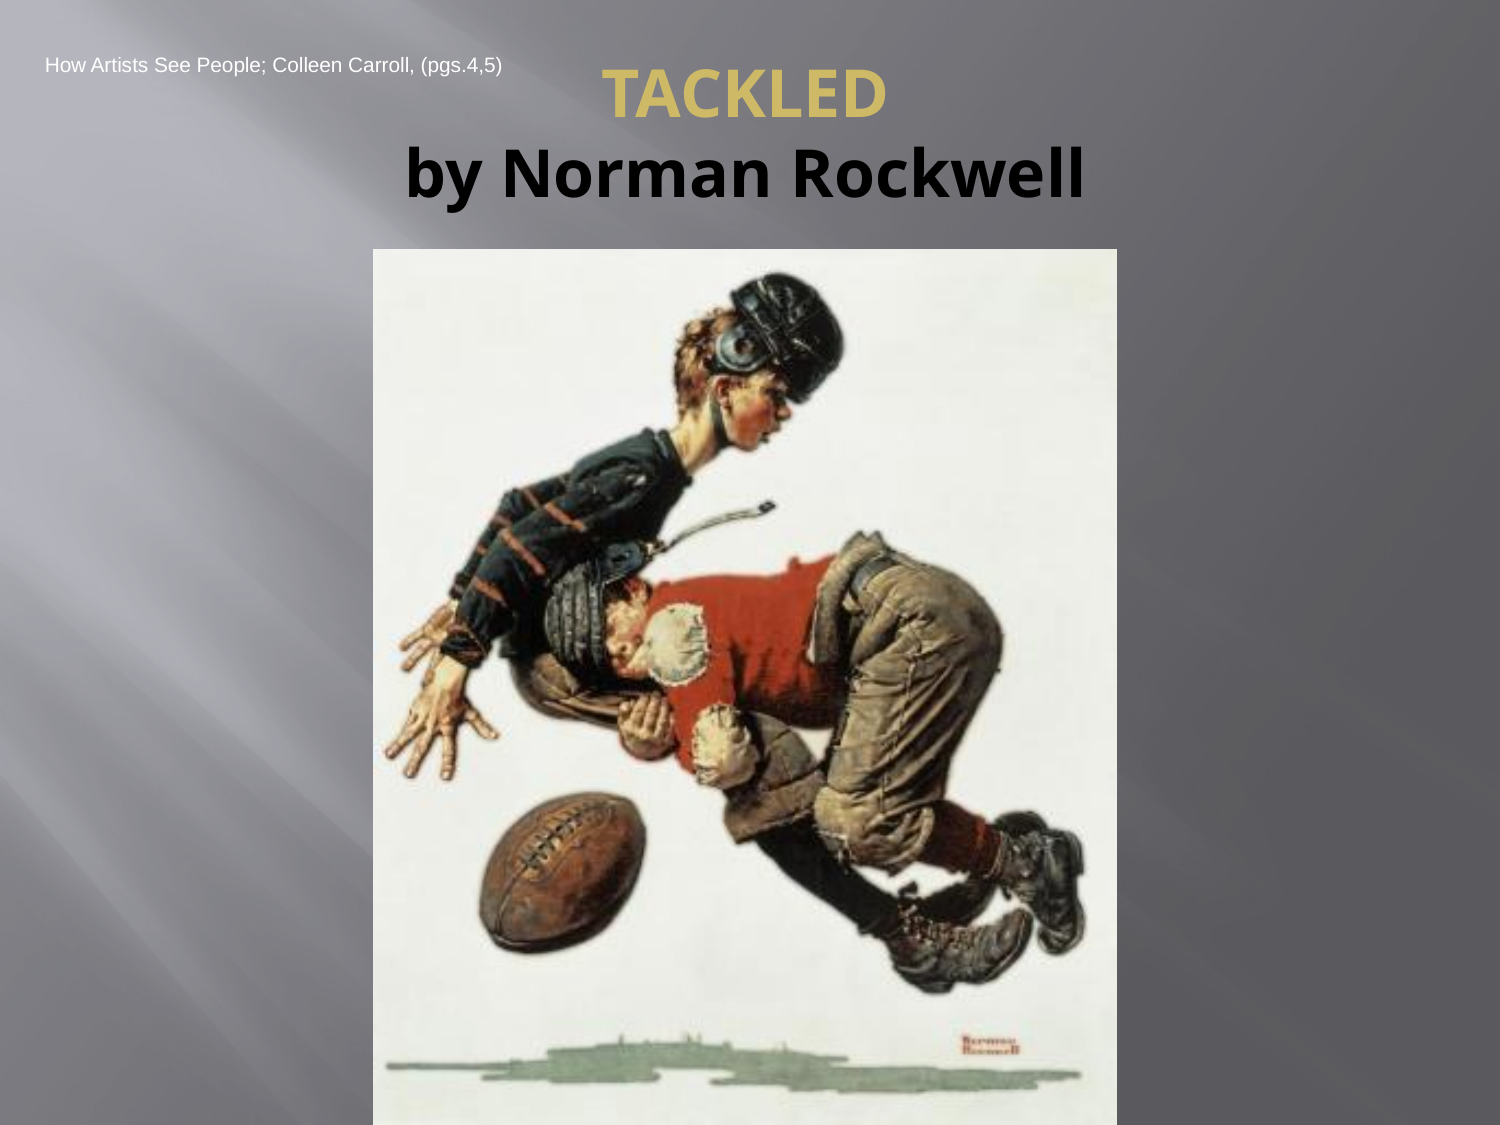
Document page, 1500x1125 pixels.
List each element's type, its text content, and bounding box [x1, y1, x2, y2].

picture [372, 249, 1118, 1125]
text_box How Artists See People; Colleen Carroll, (pgs.4,5) [30, 28, 529, 88]
title TACKLED by Norman Rockwell [263, 43, 1228, 219]
